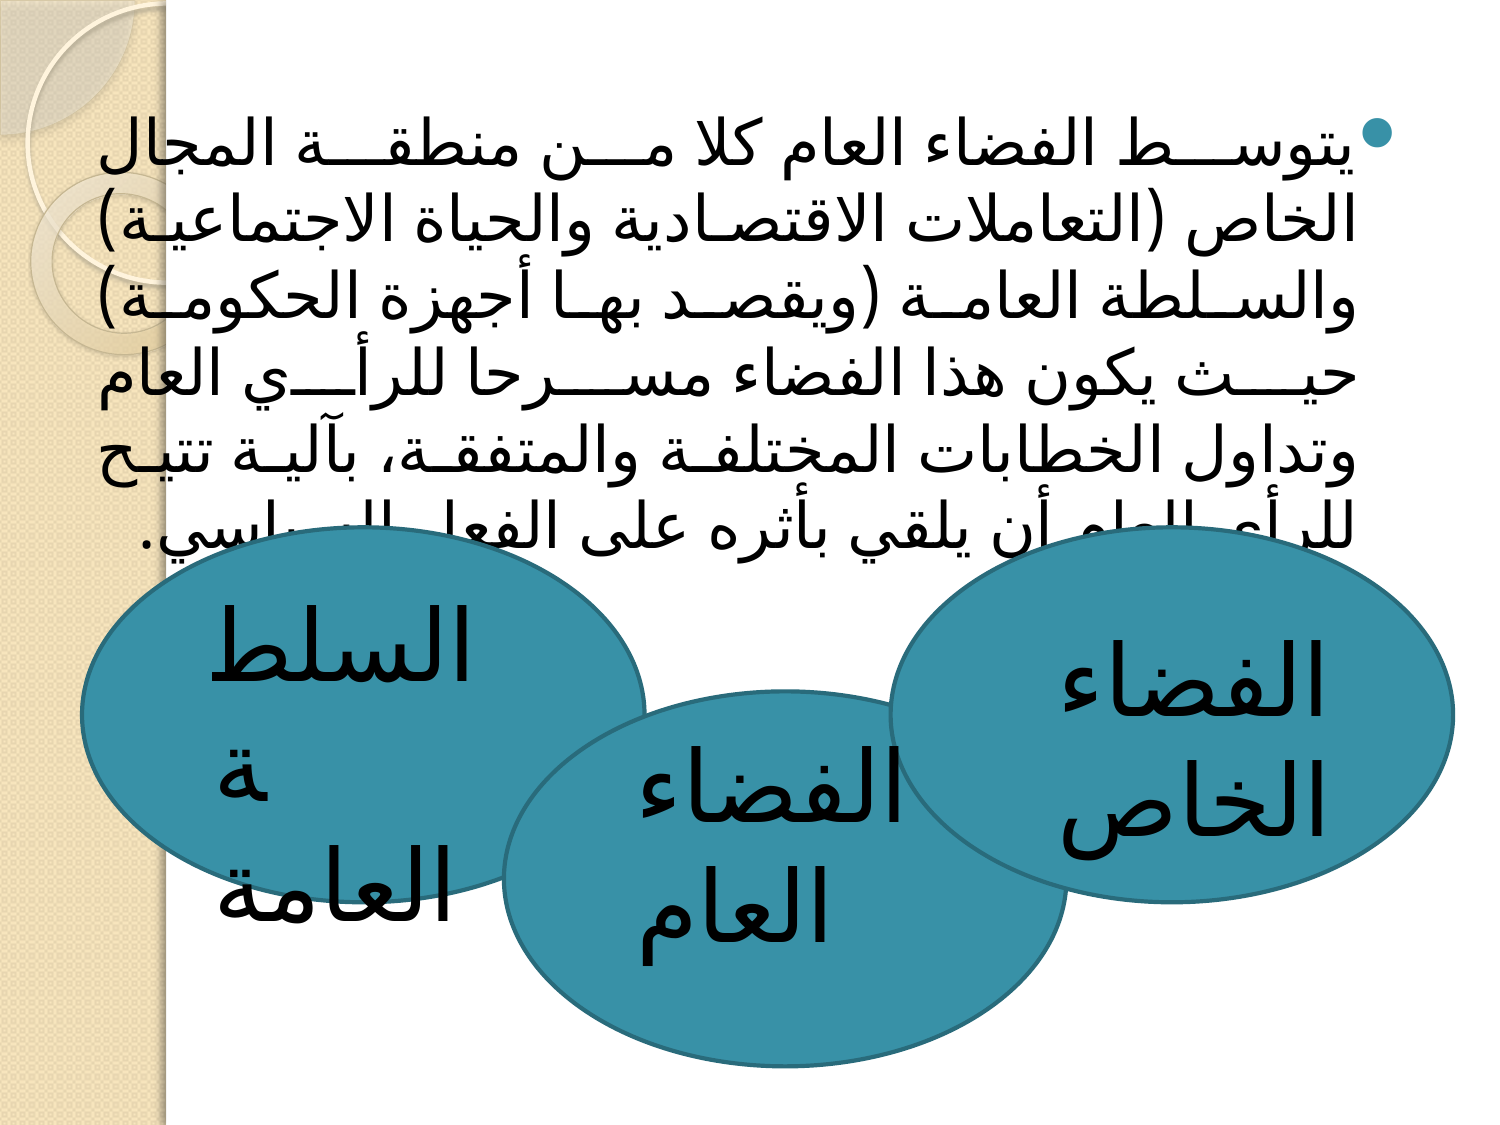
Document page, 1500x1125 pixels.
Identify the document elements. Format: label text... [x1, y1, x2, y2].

text_box [645, 689, 889, 714]
text_box الفضاء الخاص [1042, 609, 1395, 864]
list يتوسط الفضاء العام كلا من منطقة المجال الخاص (التعاملات الاقتصادية والحياة الاجتماعية) والسلطة العامة (ويقصد بها أجهزة الحكومة) حيث يكون هذا الفضاء مسرحا للرأي العام وتداول الخطابات المختلفة والمتفقة، بآلية تتيح للرأي العام أن يلقي بأثره على الفعل السياسي. [82, 93, 1432, 575]
text_box [888, 525, 1456, 905]
text_box السلطة العامة [199, 574, 504, 949]
text_box [504, 724, 1068, 1069]
text_box [79, 525, 647, 870]
text_box الفضاء العام [621, 714, 973, 970]
